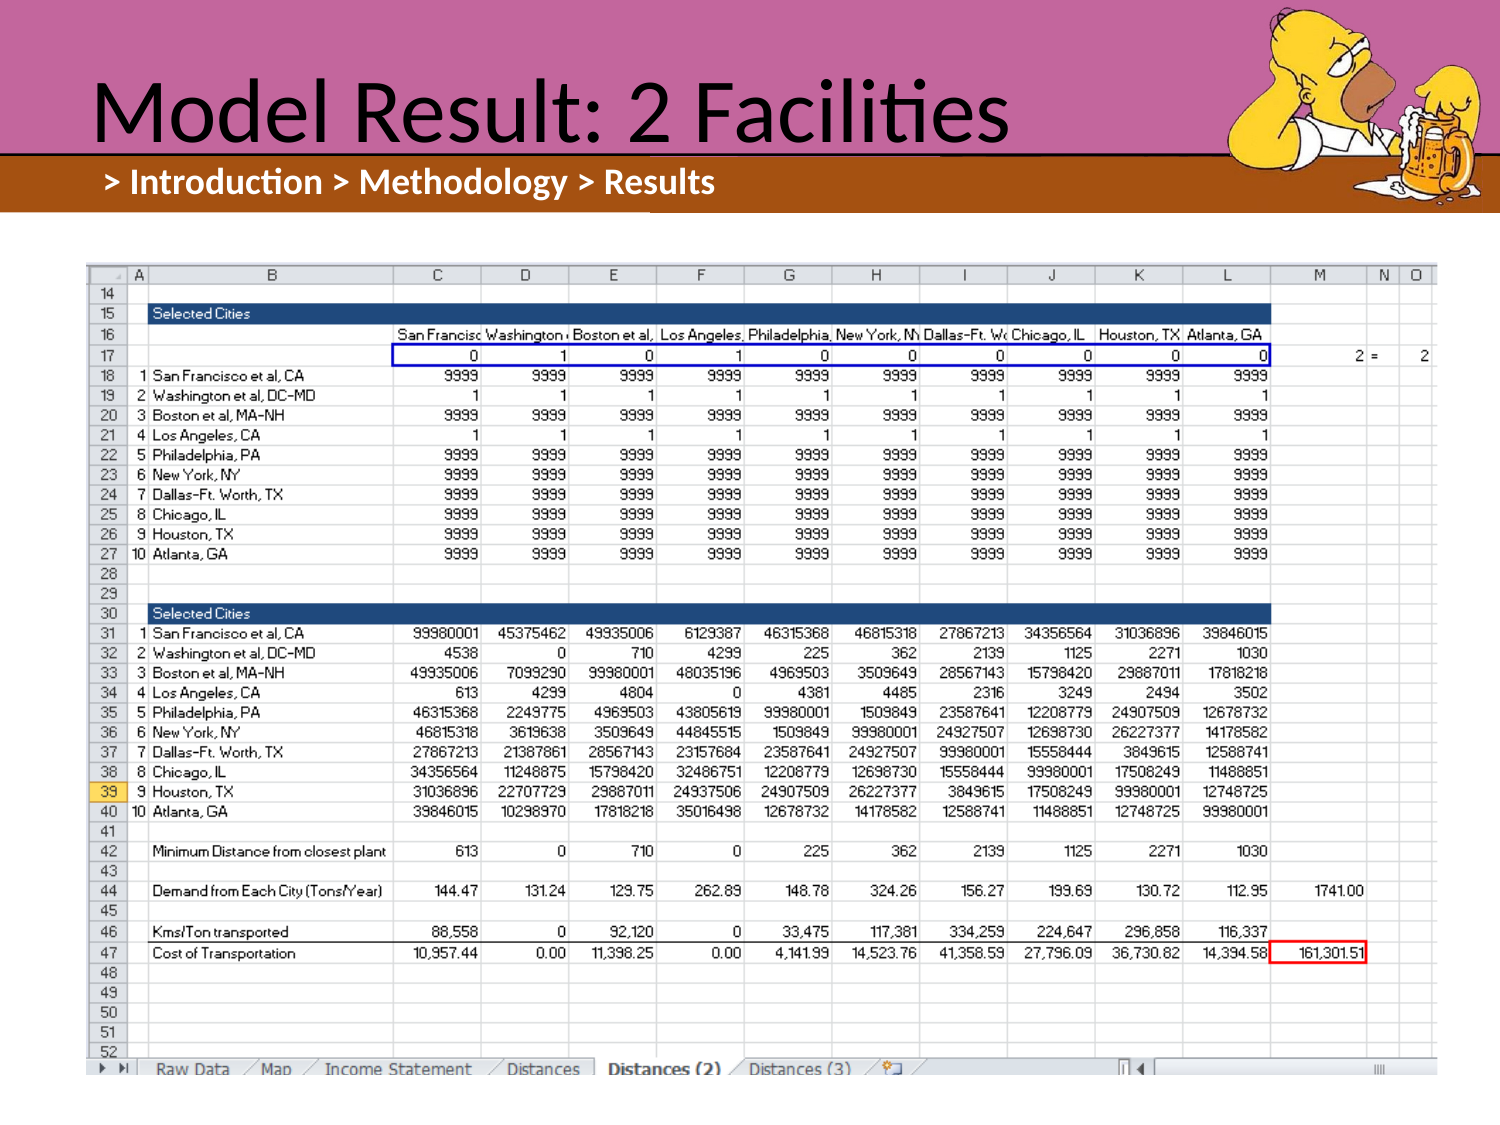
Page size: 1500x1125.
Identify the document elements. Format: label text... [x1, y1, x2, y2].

picture [85, 262, 1438, 1076]
picture [650, 0, 1500, 213]
title Model Result: 2 Facilities [75, 12, 1425, 200]
